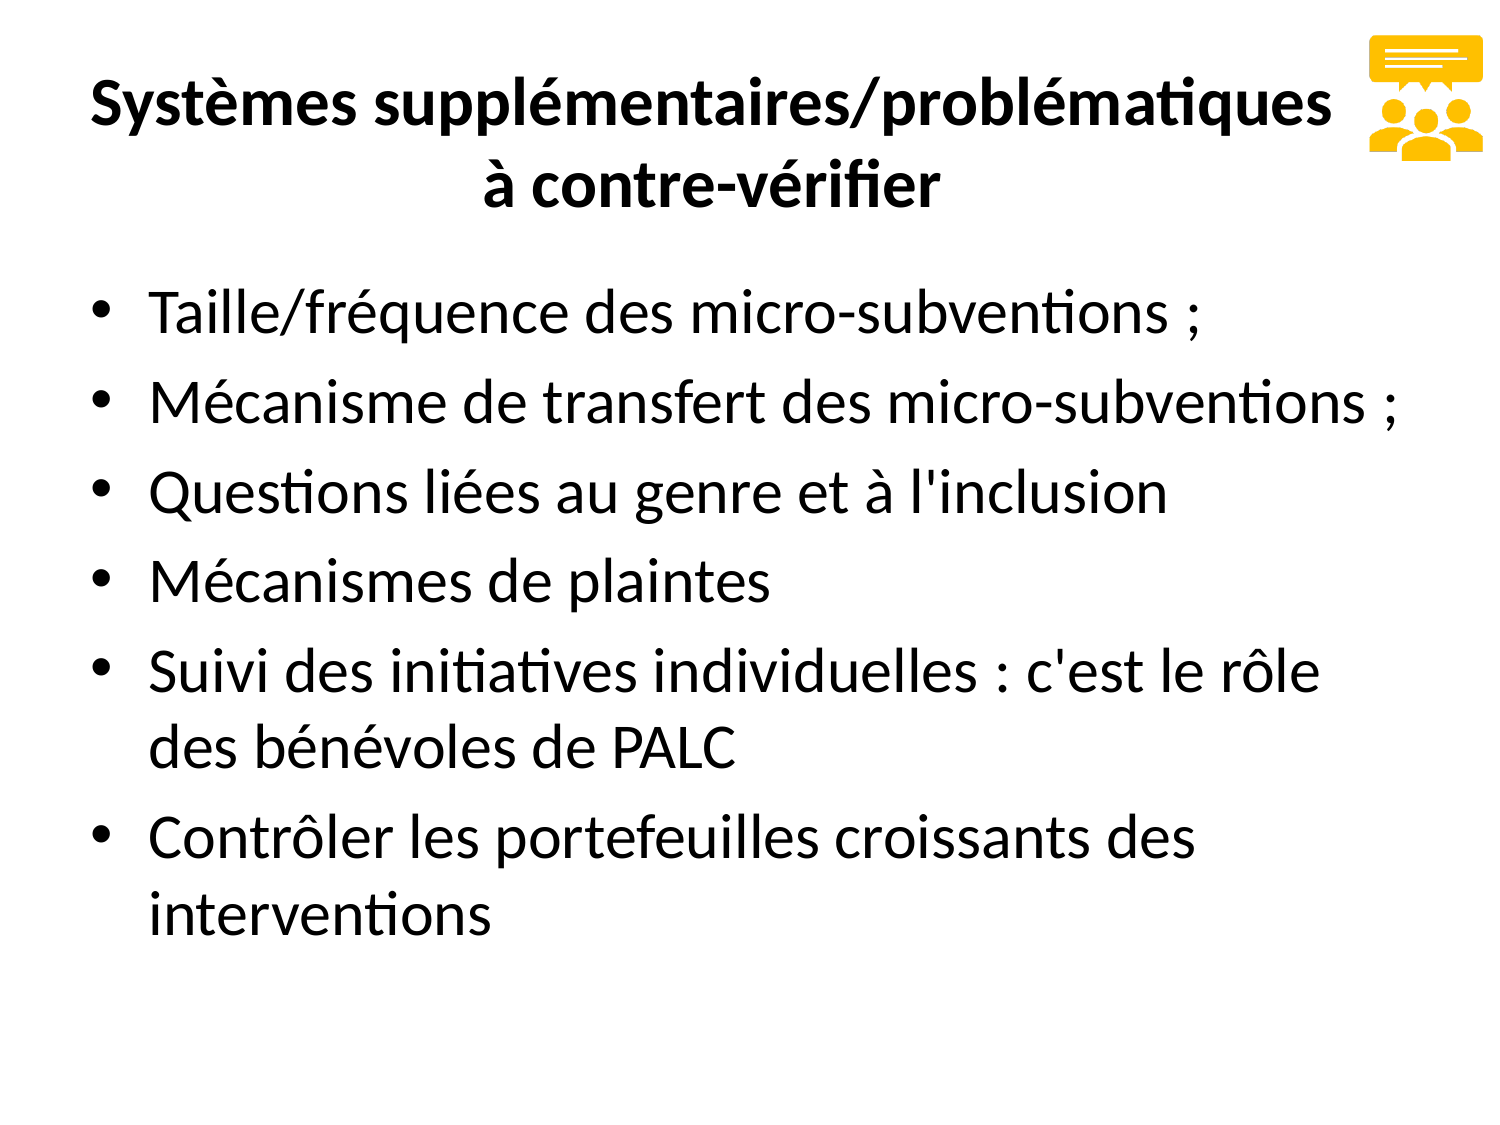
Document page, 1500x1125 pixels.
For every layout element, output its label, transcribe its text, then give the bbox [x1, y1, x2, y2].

title Systèmes supplémentaires/problématiques à contre-vérifier [75, 45, 1350, 233]
picture [1349, 22, 1500, 173]
list Taille/fréquence des micro-subventions ; Mécanisme de transfert des micro-subventions ; Questions liées au genre et à l'inclusion Mécanismes de plaintes Suivi des initiatives individuelles : c'est le rôle des bénévoles de PALC Contrôler les portefeuilles croissants des interventions [75, 262, 1425, 1005]
